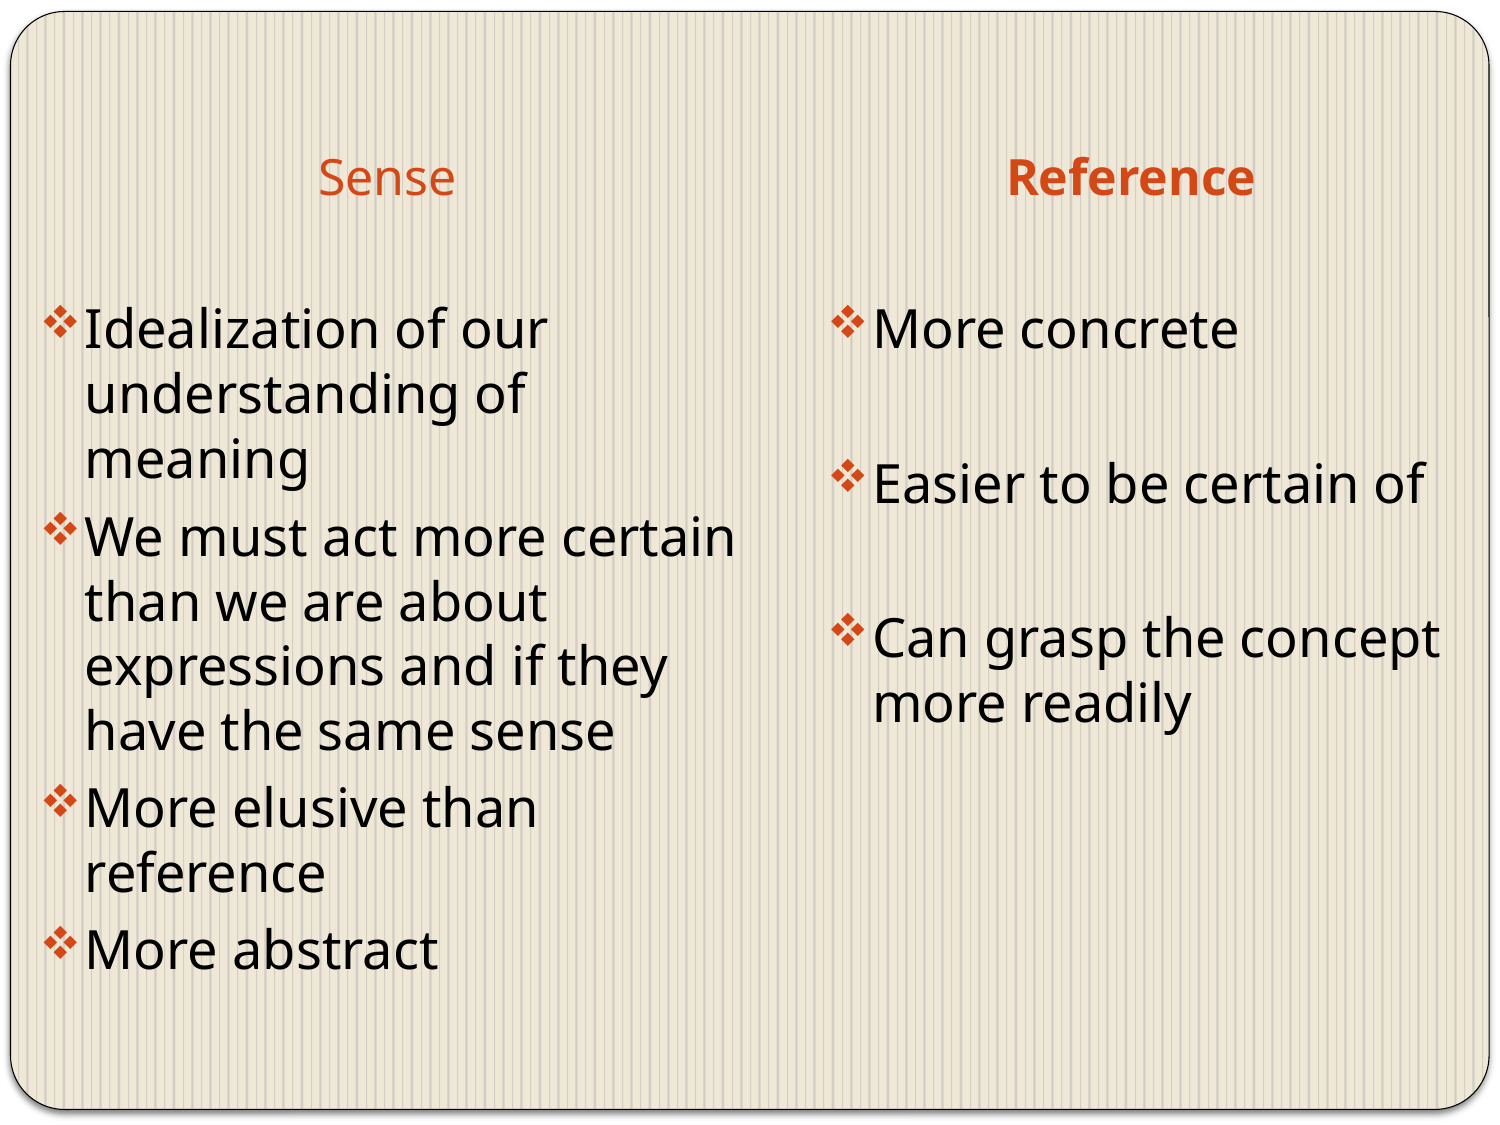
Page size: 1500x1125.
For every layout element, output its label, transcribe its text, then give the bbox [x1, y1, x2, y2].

list Idealization of our understanding of meaning We must act more certain than we are about expressions and if they have the same sense More elusive than reference More abstract [24, 287, 763, 1088]
list Sense [24, 124, 751, 214]
list More concrete Easier to be certain of Can grasp the concept more readily [812, 287, 1475, 1088]
list Reference [811, 124, 1451, 214]
